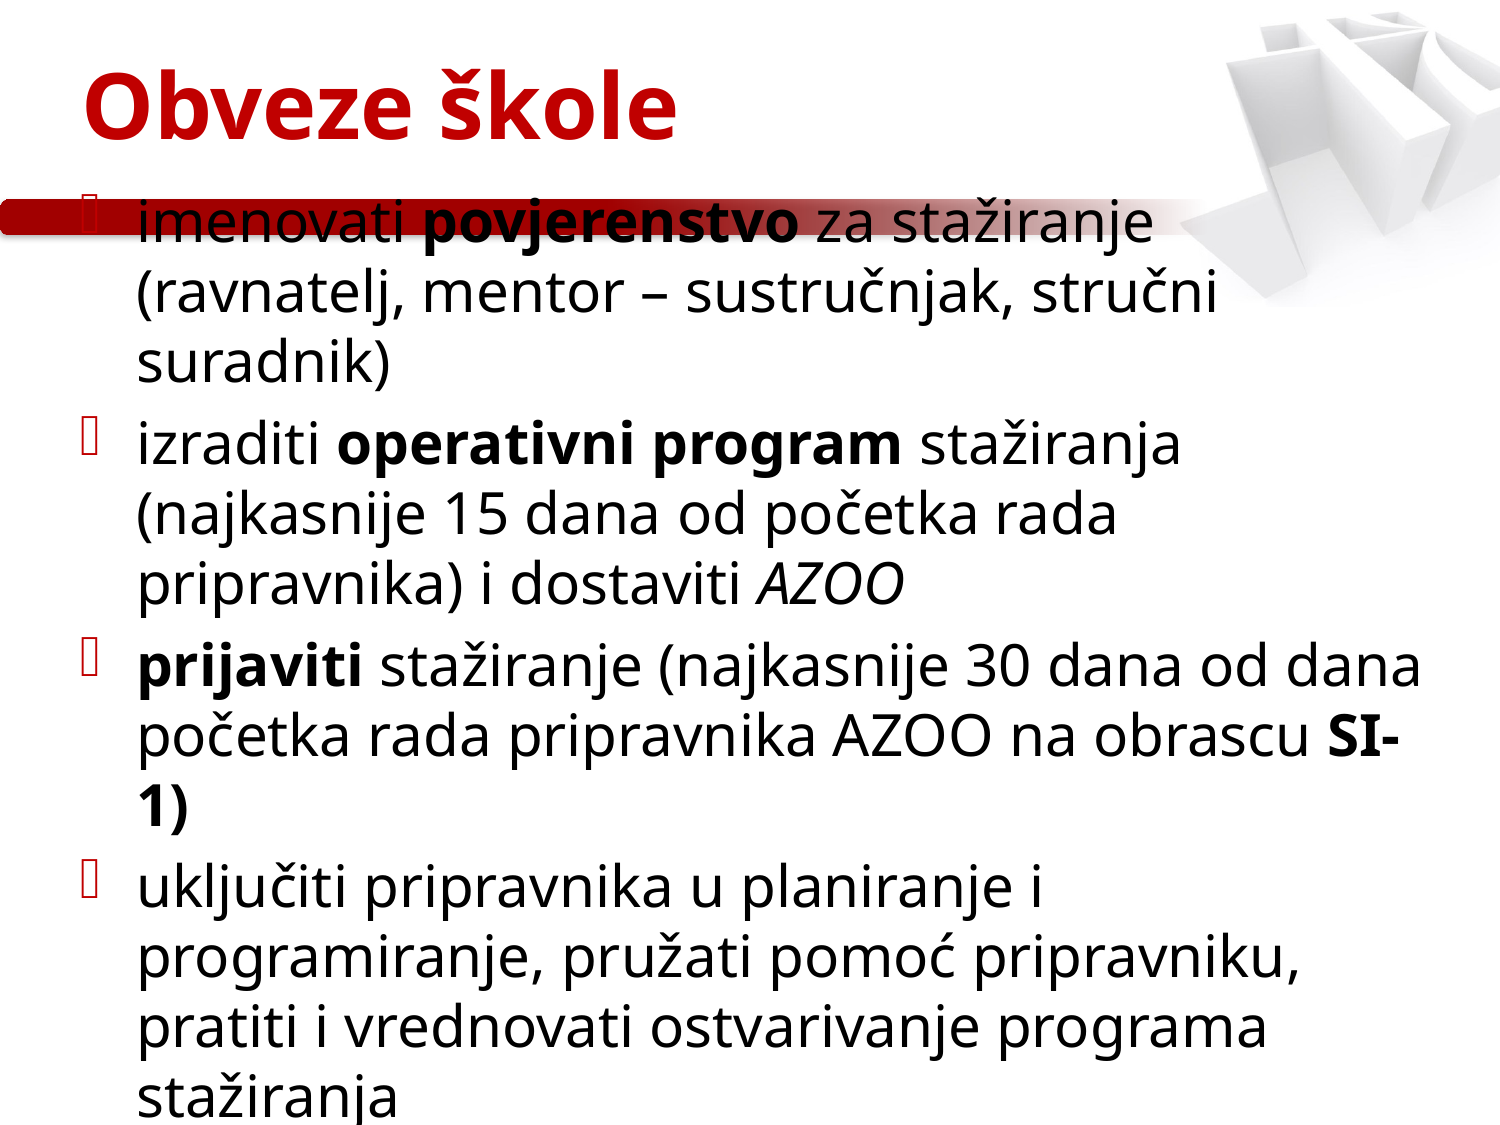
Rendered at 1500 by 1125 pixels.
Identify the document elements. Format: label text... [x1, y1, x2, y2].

picture [1171, 0, 1500, 307]
list imenovati povjerenstvo za stažiranje (ravnatelj, mentor – sustručnjak, stručni suradnik) izraditi operativni program stažiranja (najkasnije 15 dana od početka rada pripravnika) i dostaviti AZOO prijaviti stažiranje (najkasnije 30 dana od dana početka rada pripravnika AZOO na obrascu SI-1) uključiti pripravnika u planiranje i programiranje, pružati pomoć pripravniku, pratiti i vrednovati ostvarivanje programa stažiranja [64, 255, 1447, 1059]
title Obveze škole [66, 20, 1124, 185]
